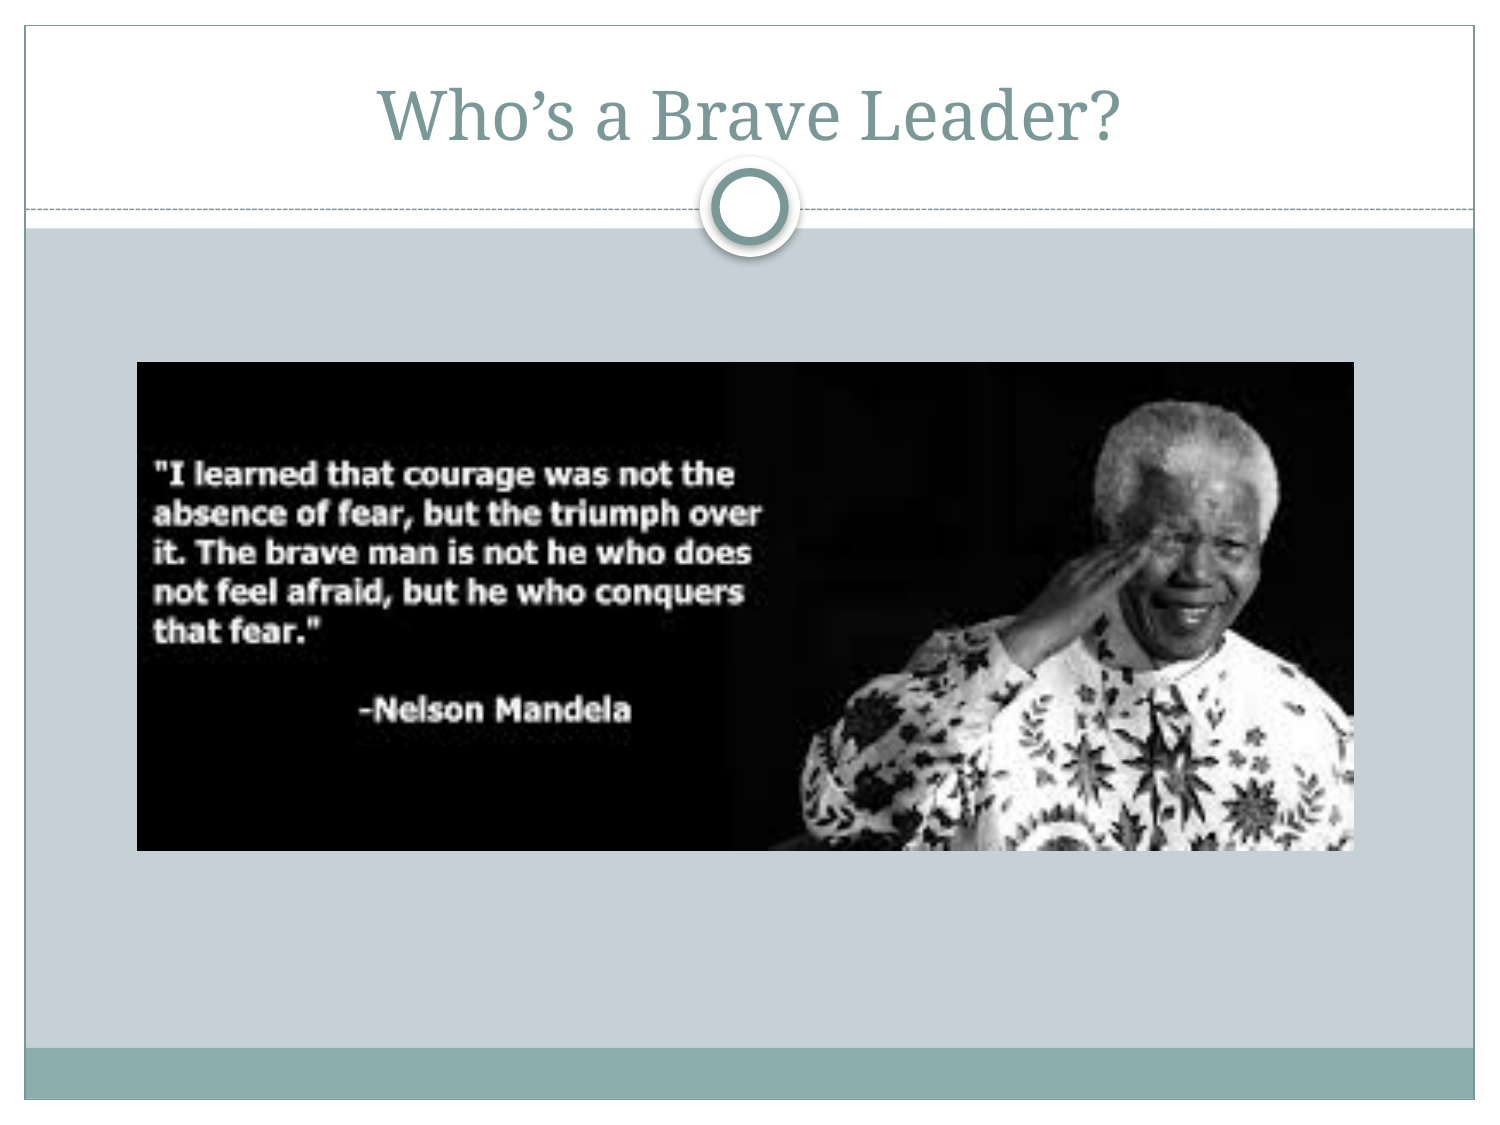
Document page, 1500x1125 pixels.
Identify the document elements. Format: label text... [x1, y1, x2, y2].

title Who’s a Brave Leader? [49, 37, 1450, 162]
picture [137, 362, 1354, 851]
